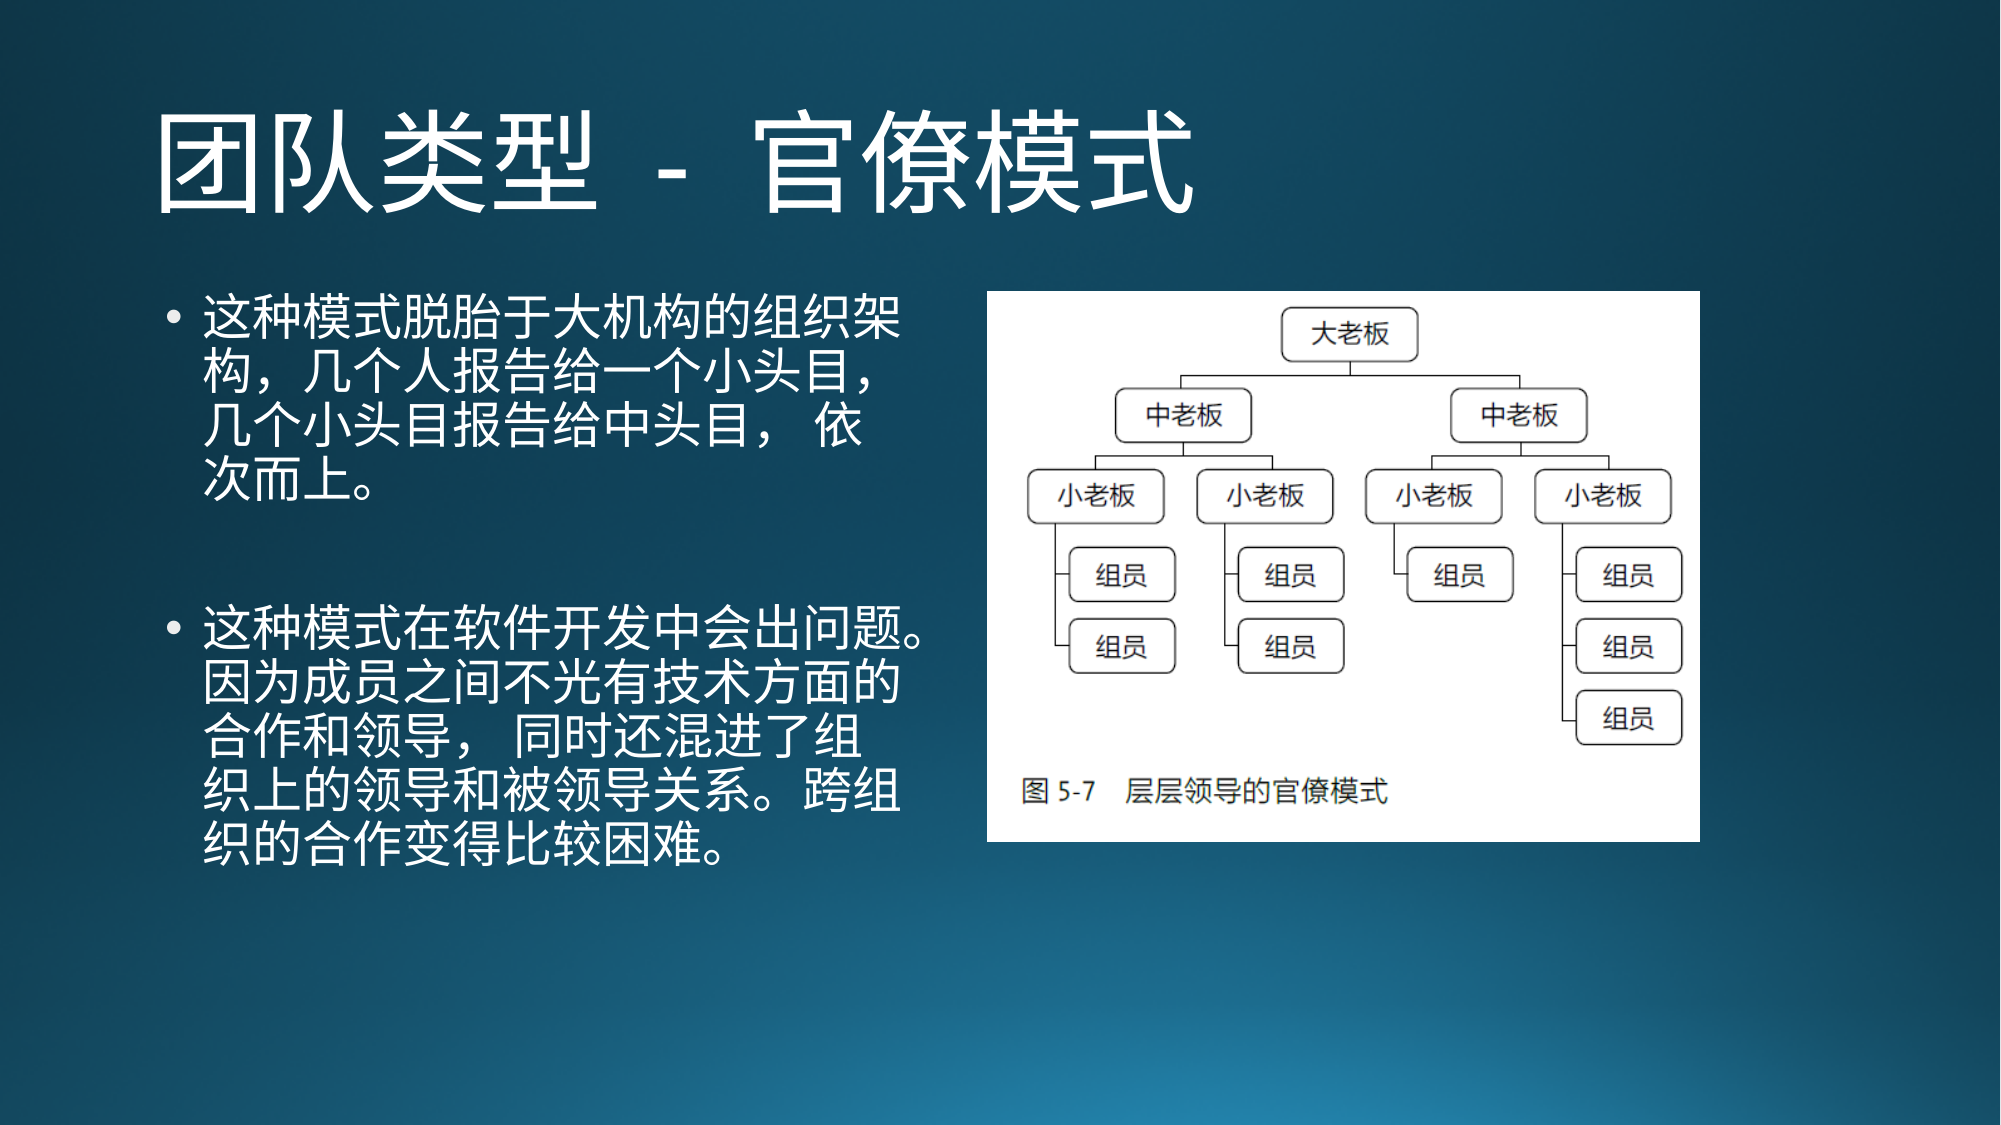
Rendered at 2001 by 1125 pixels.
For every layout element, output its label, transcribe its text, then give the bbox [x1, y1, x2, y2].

picture [0, 0, 2001, 1125]
title 团队类型 - 官僚模式 [137, 59, 1863, 278]
list 这种模式脱胎于大机构的组织架构，几个人报告给一个小头目，几个小头目报告给中头目， 依次而上。 这种模式在软件开发中会出问题。因为成员之间不光有技术方面的合作和领导， 同时还混进了组织上的领导和被领导关系。跨组织的合作变得比较困难。 [150, 284, 925, 1044]
